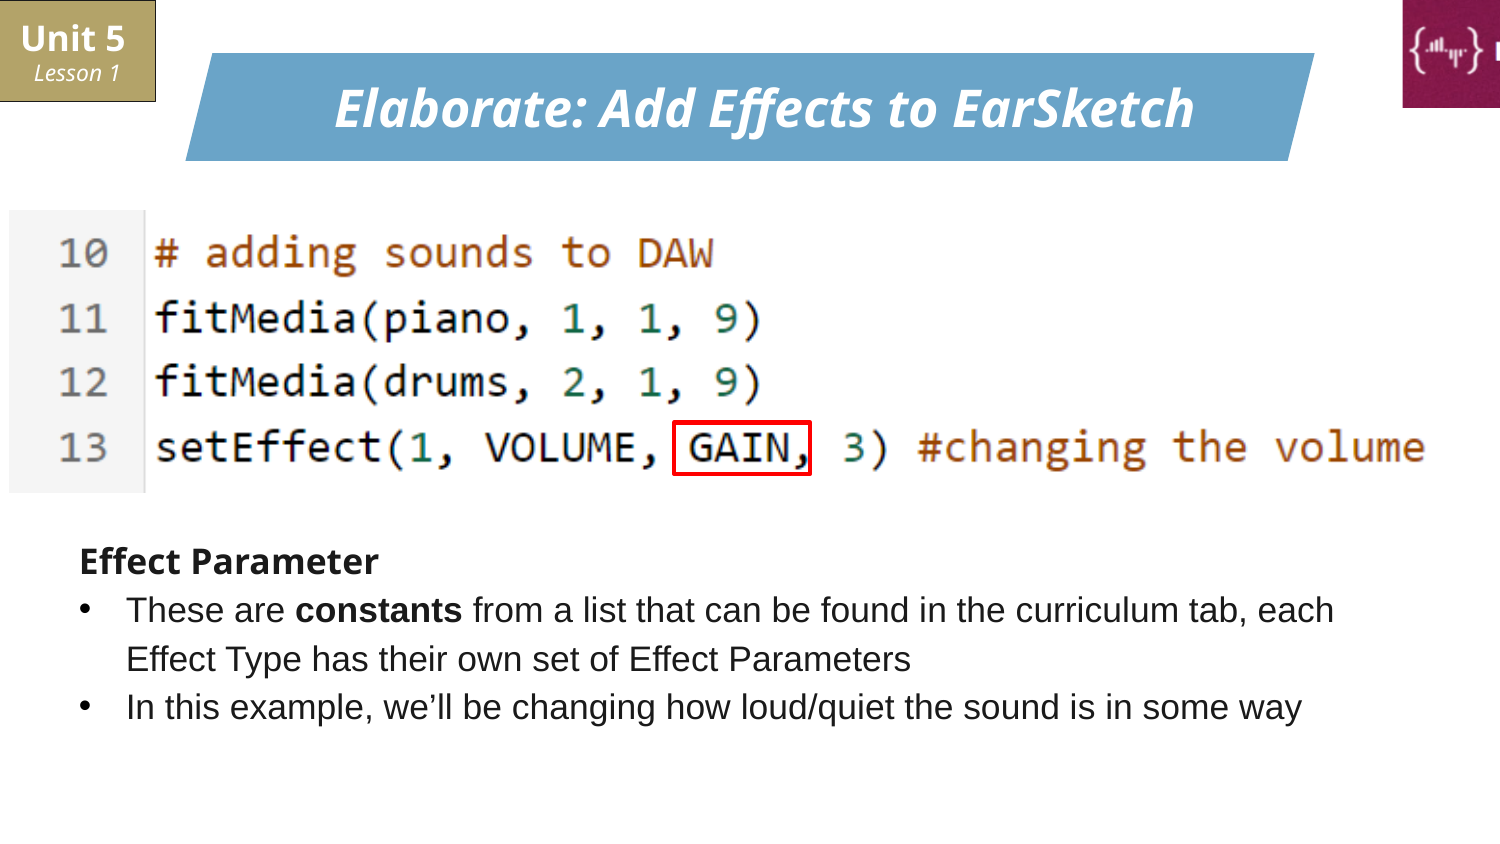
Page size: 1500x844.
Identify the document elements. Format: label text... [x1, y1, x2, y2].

title Elaborate: Add Effects to EarSketch [236, 60, 1295, 155]
text_box [185, 53, 1315, 161]
picture [1402, 0, 1500, 108]
picture [9, 210, 1491, 494]
text_box Unit 5 Lesson 1 [0, 0, 156, 102]
text_box Effect Parameter These are constants from a list that can be found in the curriculum tab, each Effect Type has their own set of Effect Parameters In this example, we’ll be changing how loud/quiet the sound is in some way [63, 517, 1403, 742]
